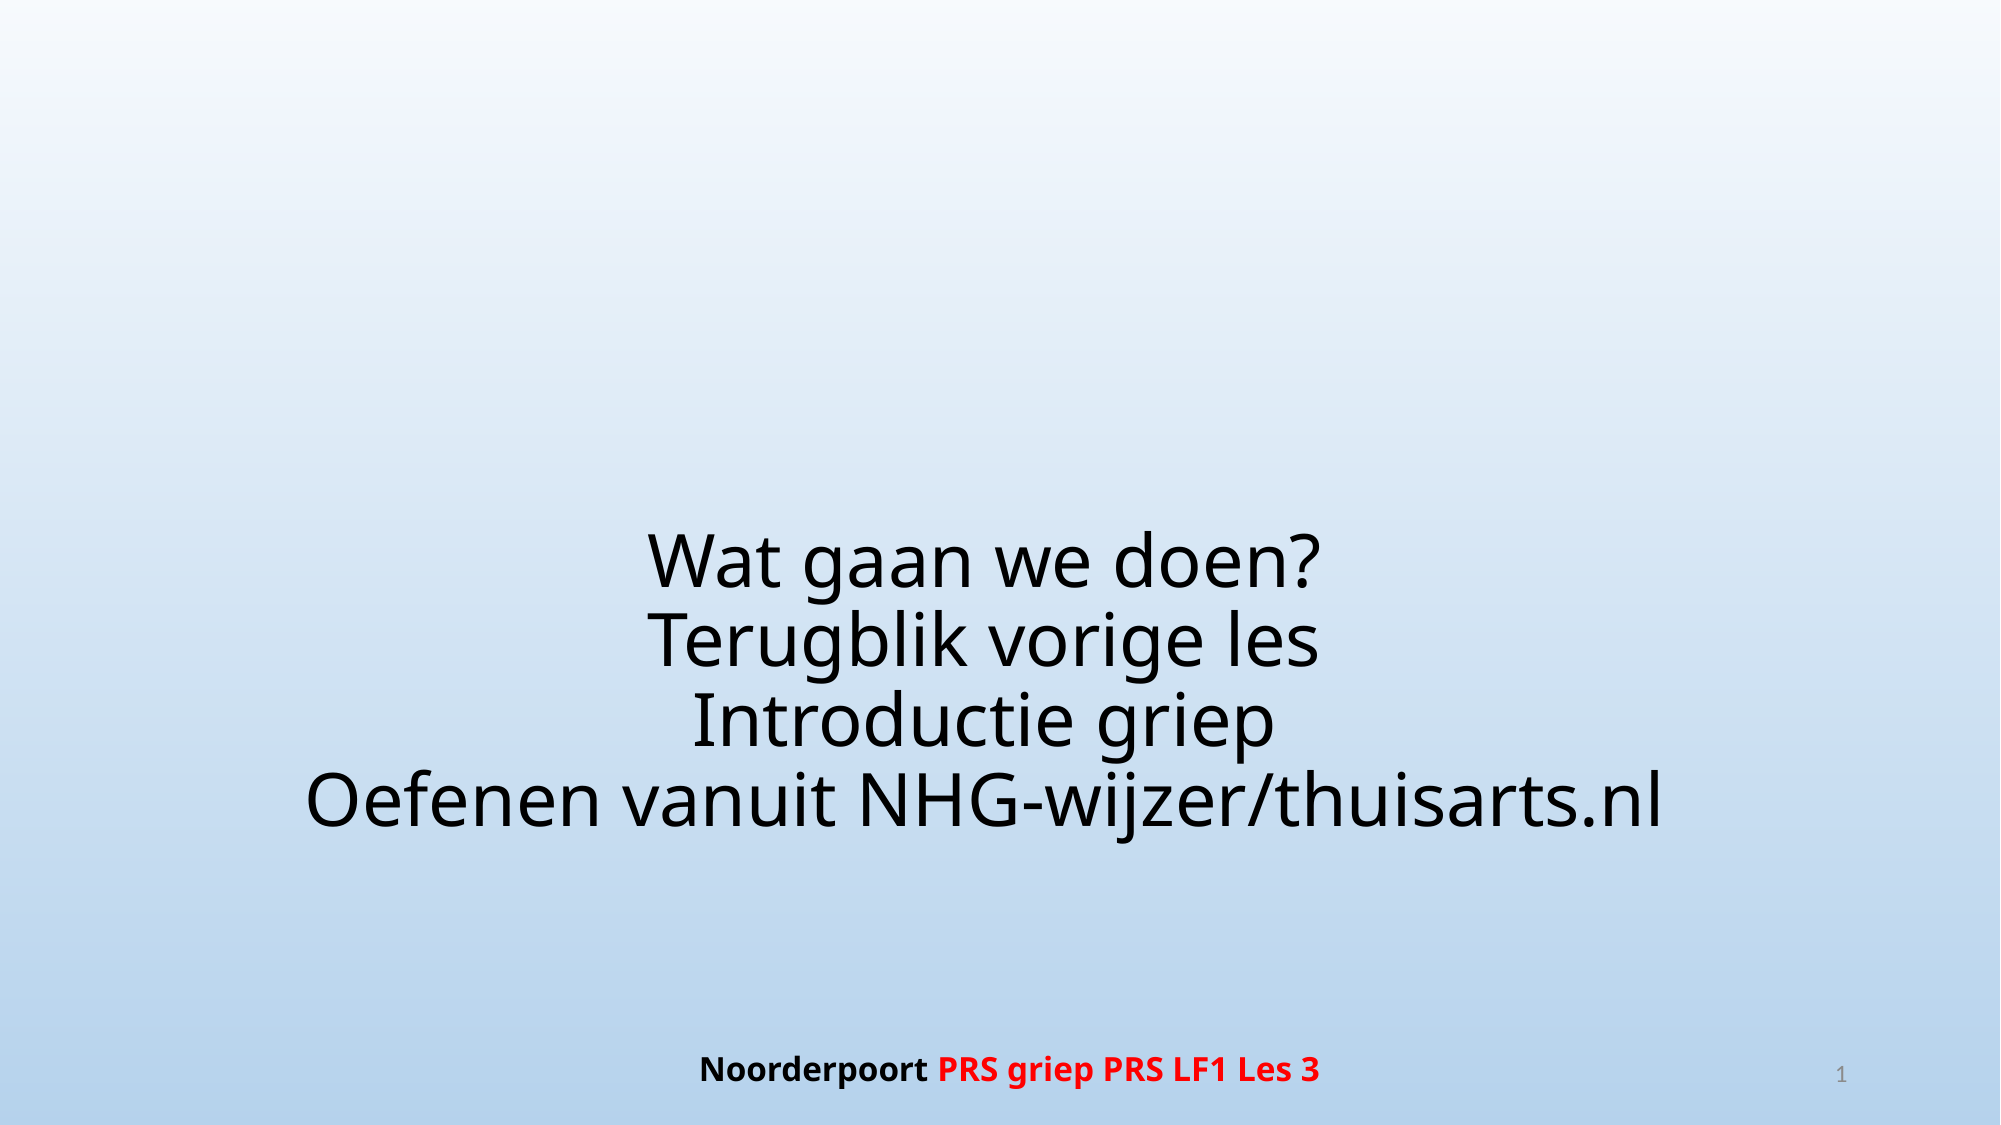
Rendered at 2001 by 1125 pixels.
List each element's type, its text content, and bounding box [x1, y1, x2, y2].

footer Noorderpoort PRS griep PRS LF1 Les 3 [249, 1038, 1770, 1099]
title Wat gaan we doen? Terugblik vorige les Introductie griep Oefenen vanuit NHG-wijzer/thuisarts.nl [234, 458, 1735, 850]
slide_number 1 [1412, 1042, 1863, 1103]
